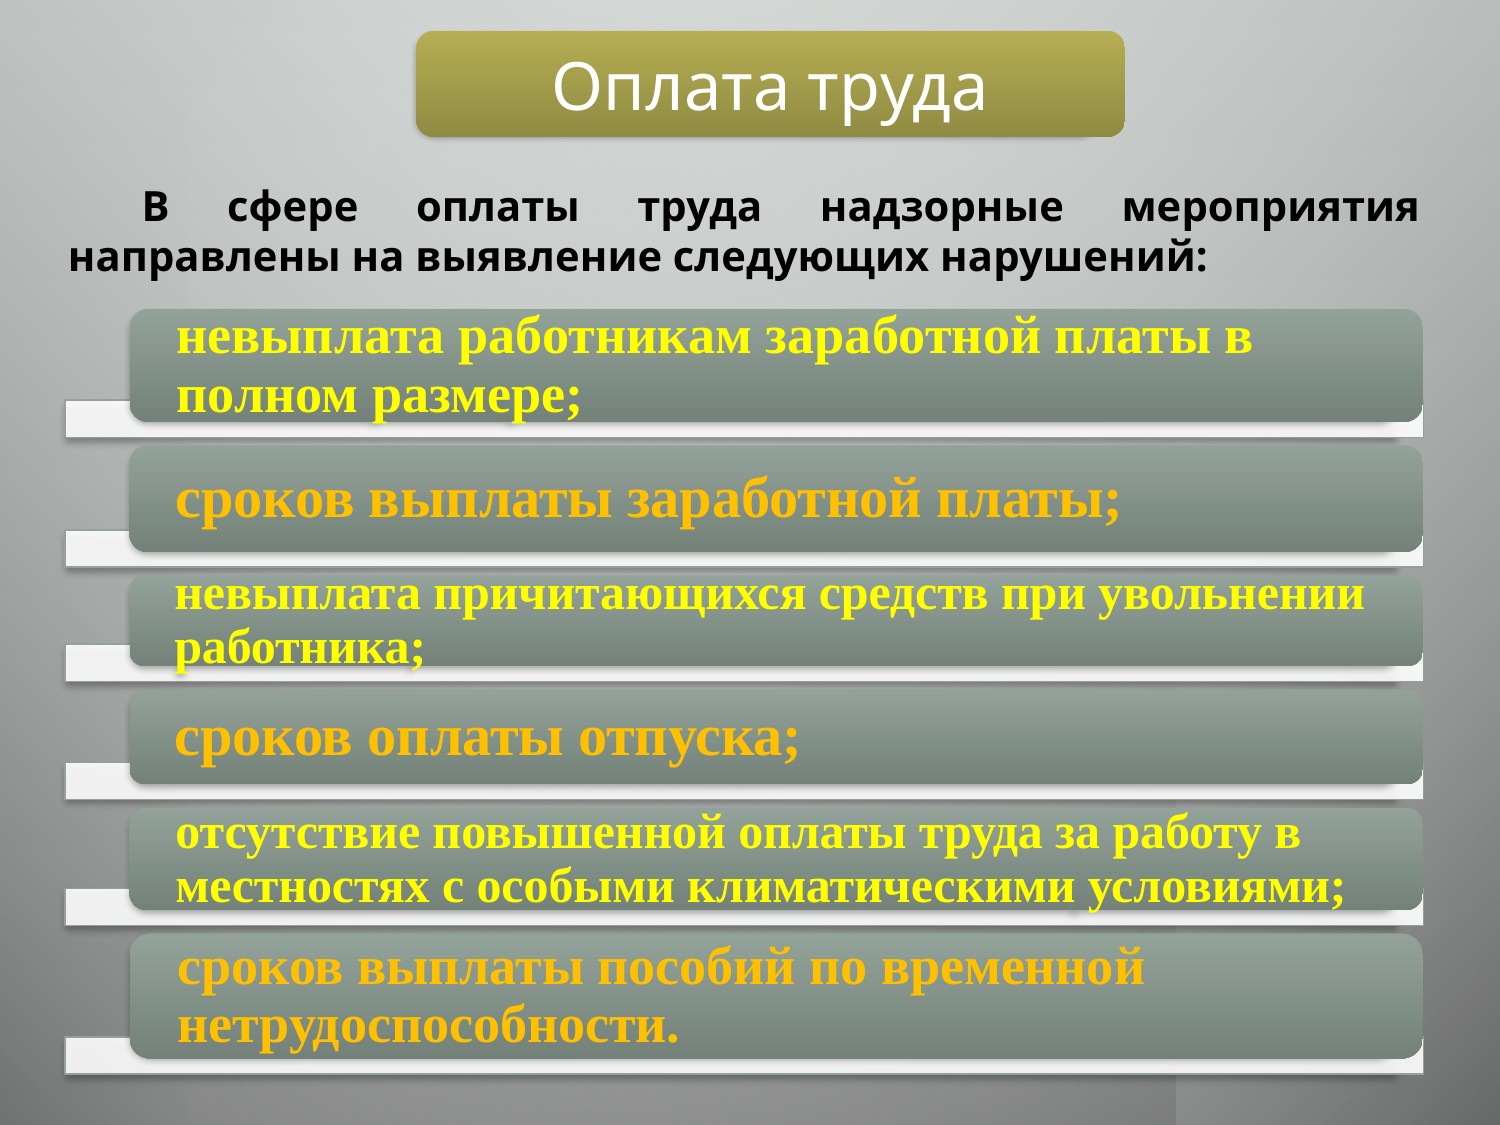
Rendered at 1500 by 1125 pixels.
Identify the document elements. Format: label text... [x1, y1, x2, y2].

text_box В сфере оплаты труда надзорные мероприятия направлены на выявление следующих нарушений: [53, 172, 1436, 288]
text_box Оплата труда [416, 30, 1126, 137]
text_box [64, 288, 1424, 1095]
